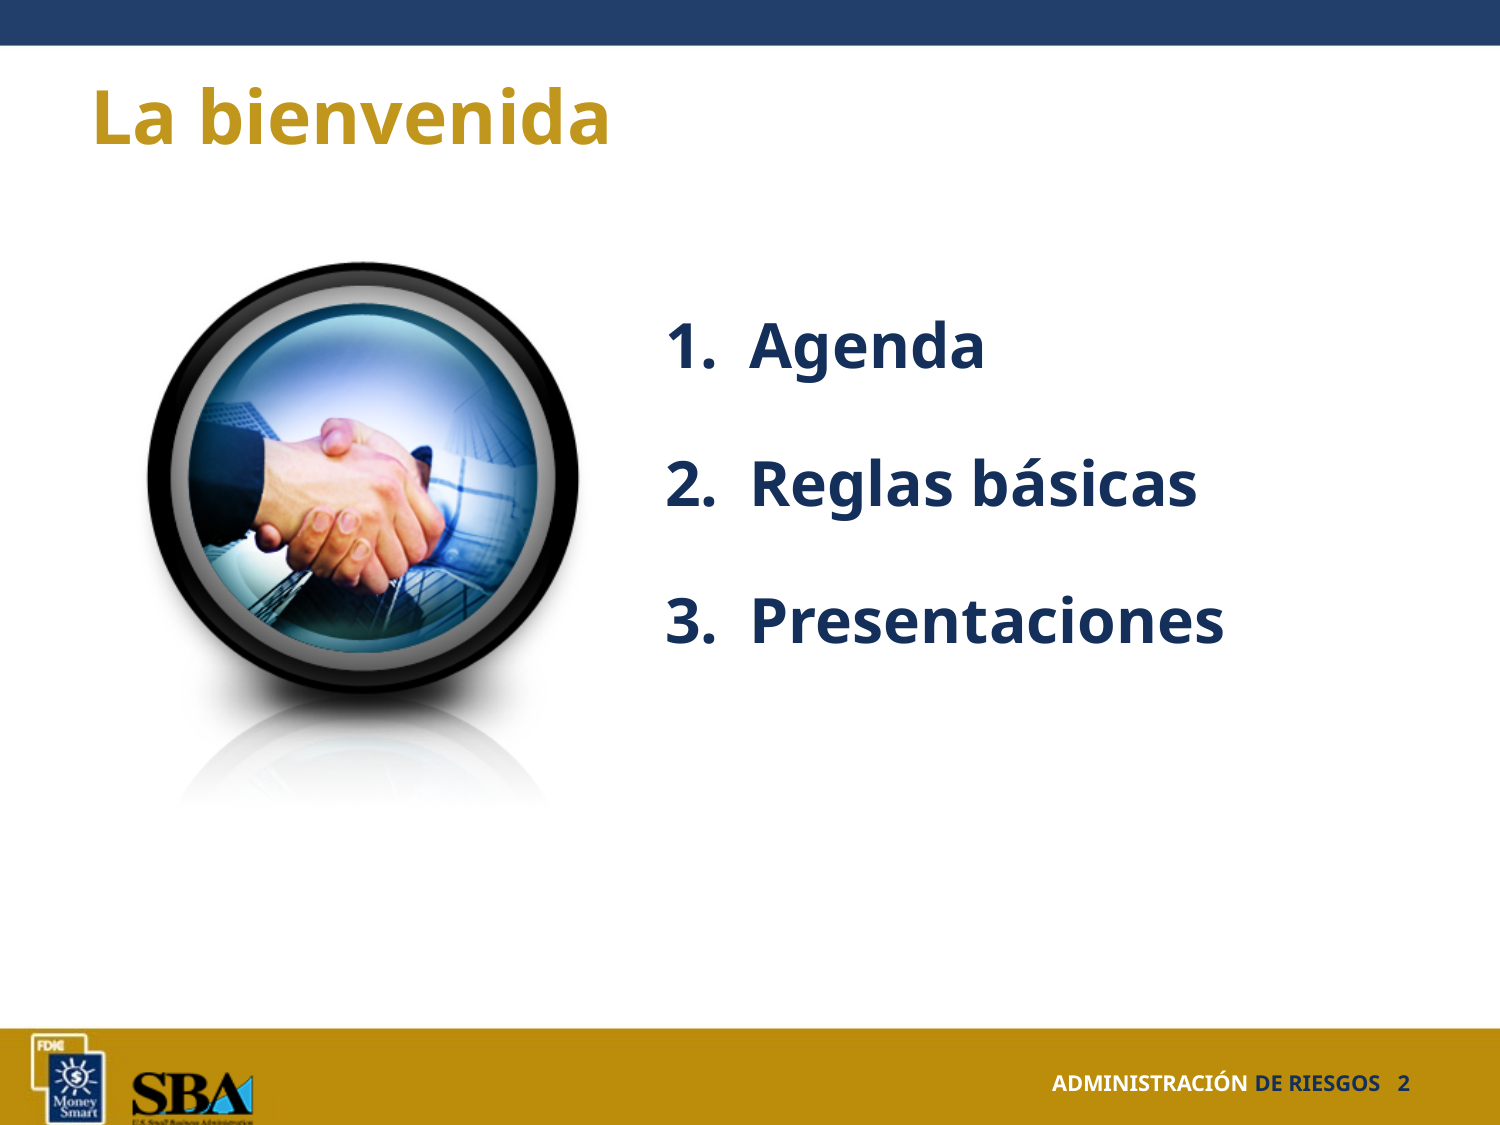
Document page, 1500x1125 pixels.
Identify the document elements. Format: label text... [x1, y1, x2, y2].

title La bienvenida [74, 62, 1426, 163]
list Agenda Reglas básicas Presentaciones [649, 212, 1363, 751]
picture [0, 0, 1500, 1125]
